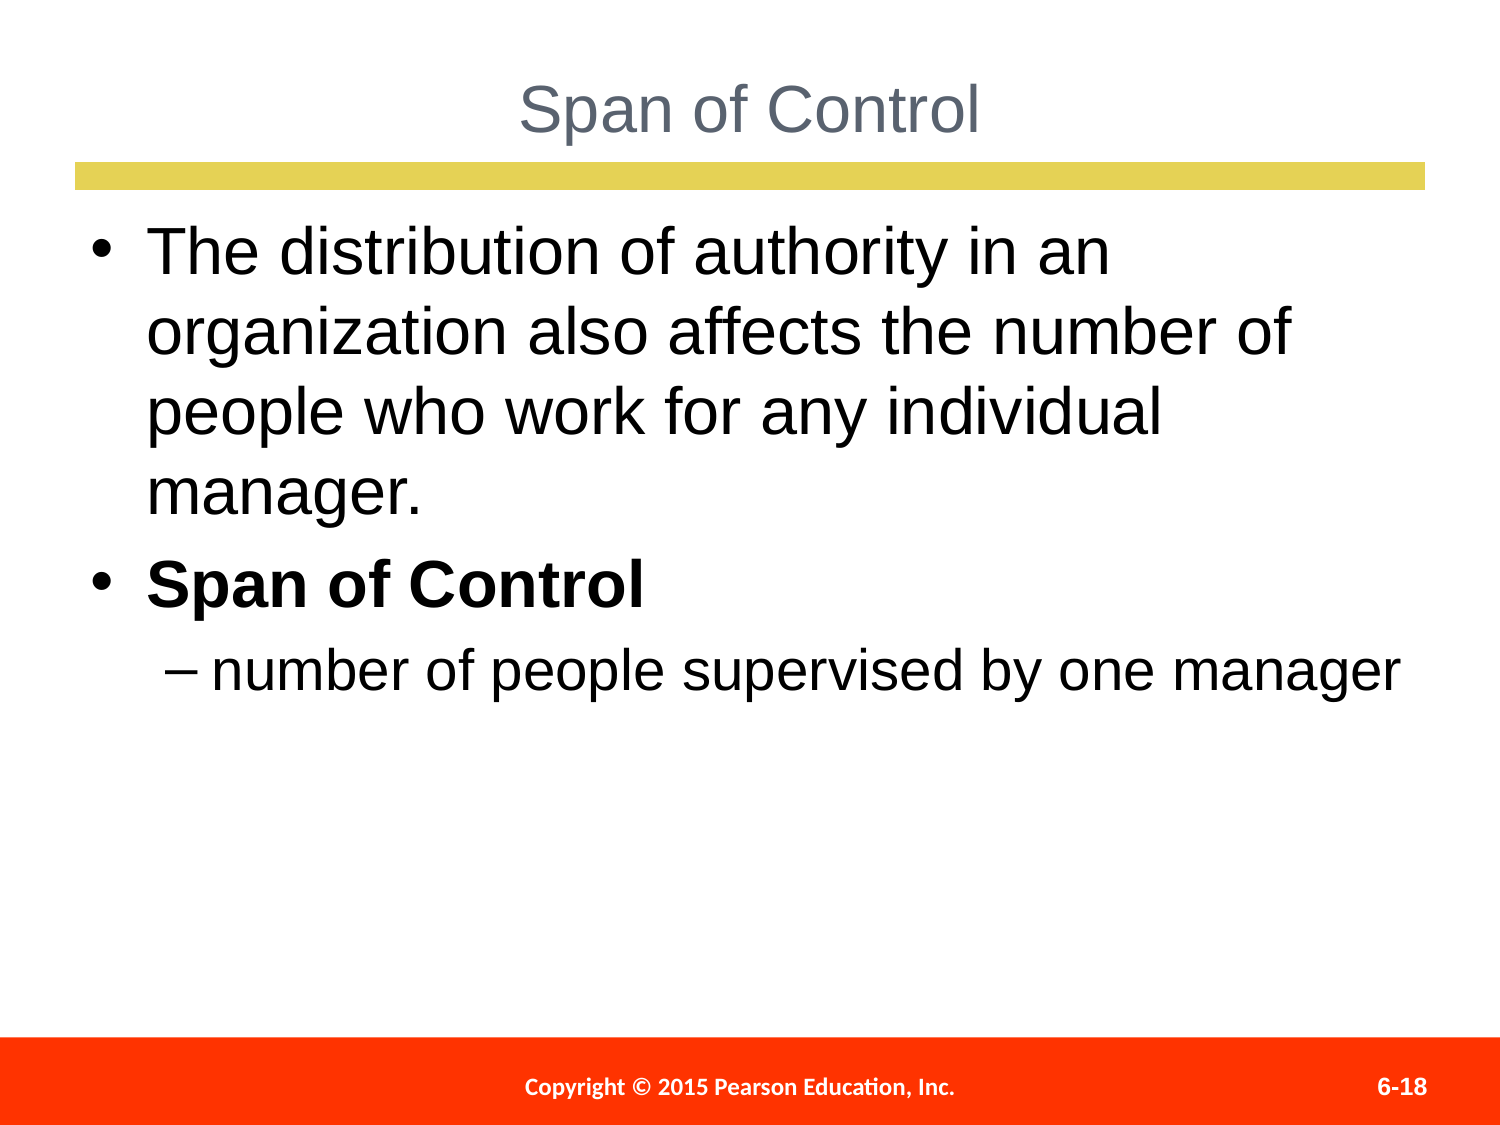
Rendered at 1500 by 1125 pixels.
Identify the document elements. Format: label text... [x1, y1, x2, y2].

title Span of Control [74, 12, 1426, 199]
list The distribution of authority in an organization also affects the number of people who work for any individual manager. Span of Control number of people supervised by one manager [74, 199, 1426, 1006]
